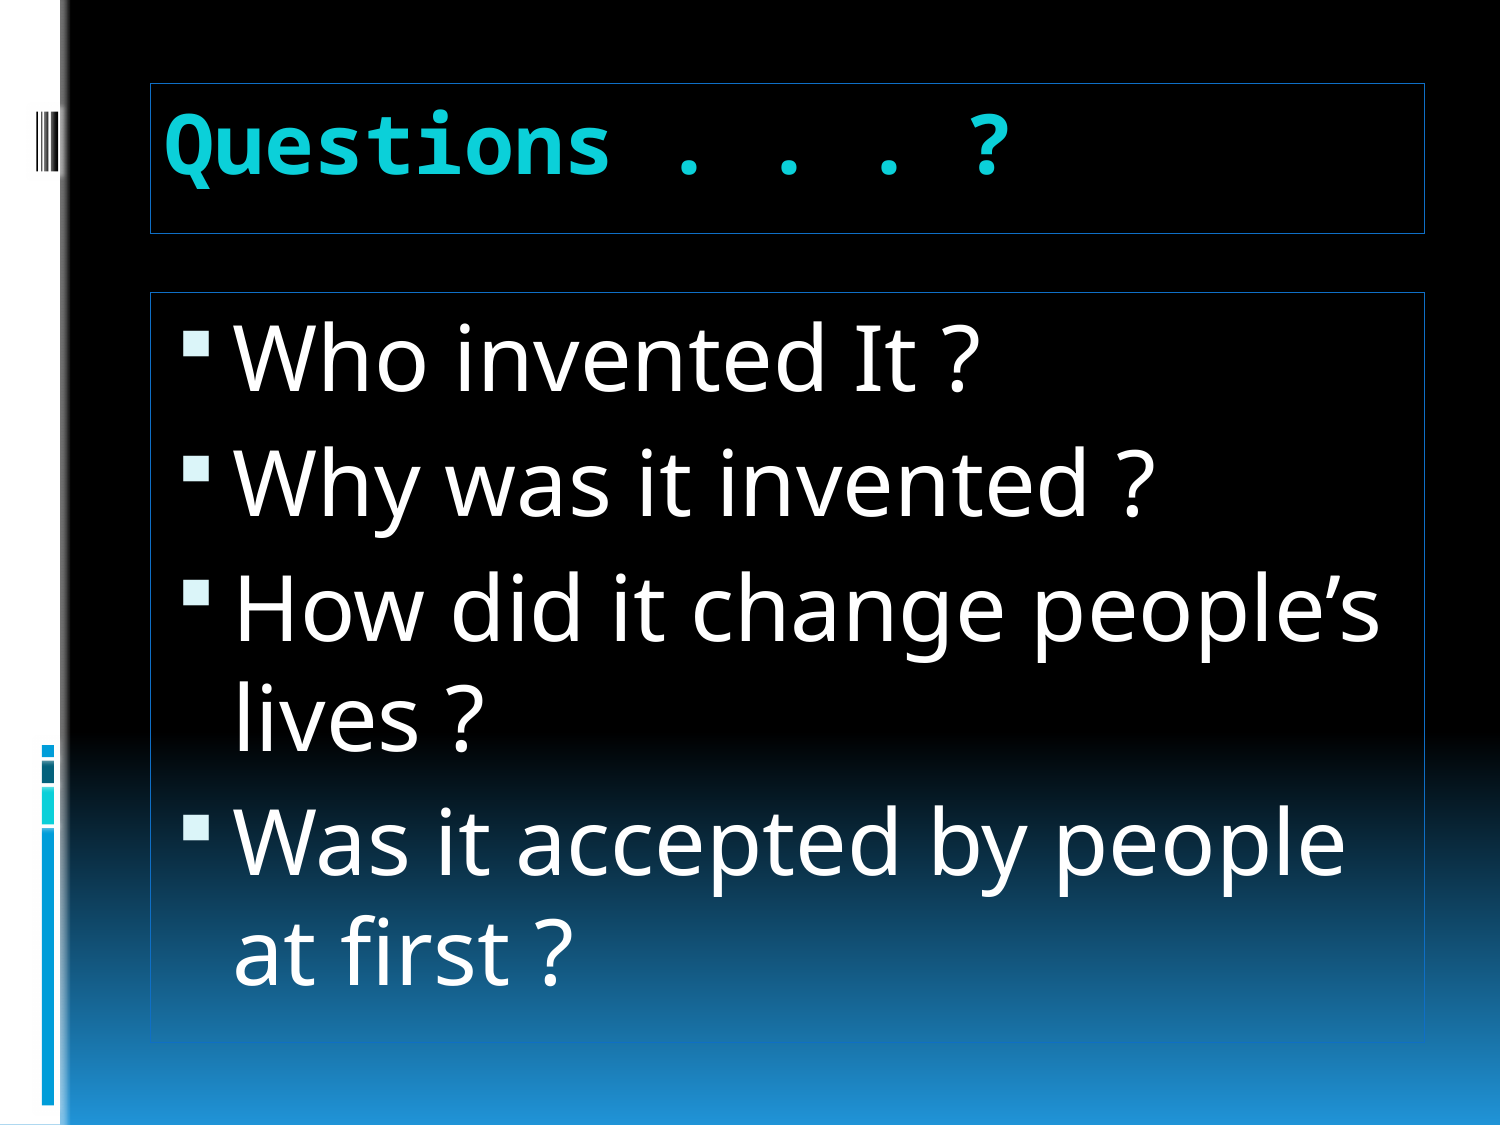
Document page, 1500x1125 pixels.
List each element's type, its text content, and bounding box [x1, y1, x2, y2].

list Who invented It ? Why was it invented ? How did it change people’s lives ? Was it accepted by people at first ? [150, 292, 1425, 1043]
title Questions . . . ? [150, 83, 1425, 234]
